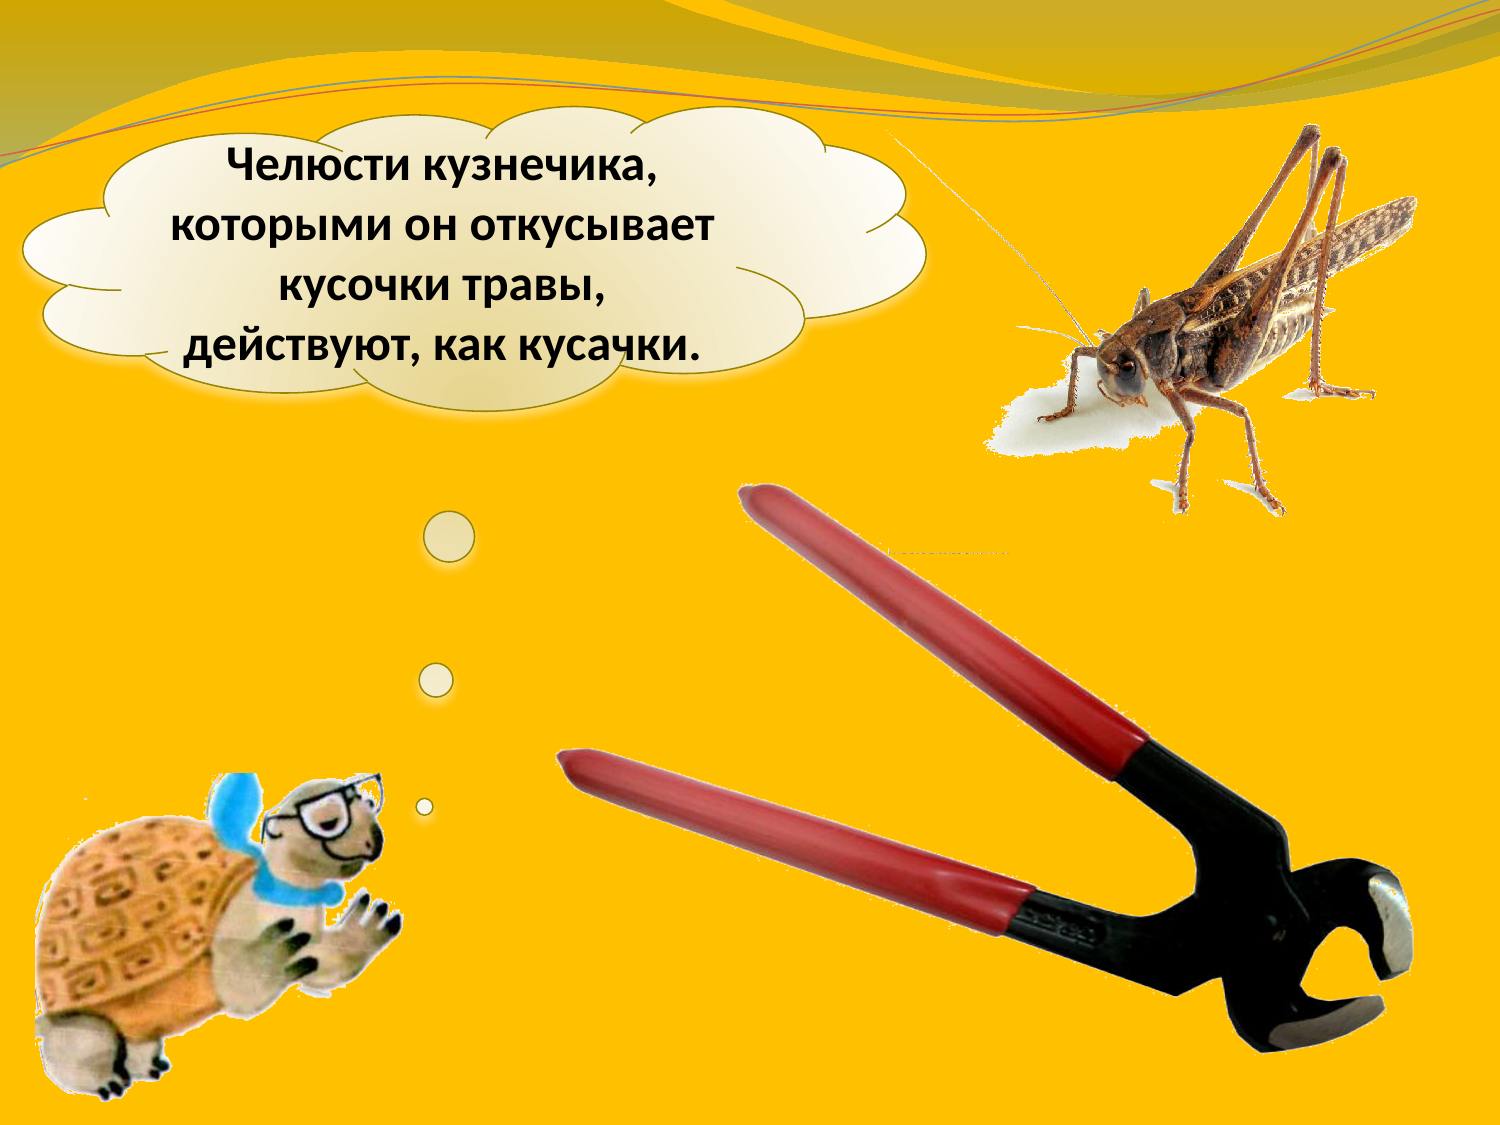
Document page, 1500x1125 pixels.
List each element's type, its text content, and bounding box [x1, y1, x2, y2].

picture [34, 773, 411, 1110]
picture [878, 105, 1500, 563]
picture [515, 396, 1500, 1125]
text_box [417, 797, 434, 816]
text_box Челюсти кузнечика, которыми он откусывает кусочки травы, действуют, как кусачки. [422, 510, 476, 563]
text_box [411, 804, 416, 822]
text_box Челюсти кузнечика, которыми он откусывает кусочки травы, действуют, как кусачки. [21, 105, 871, 413]
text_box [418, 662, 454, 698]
